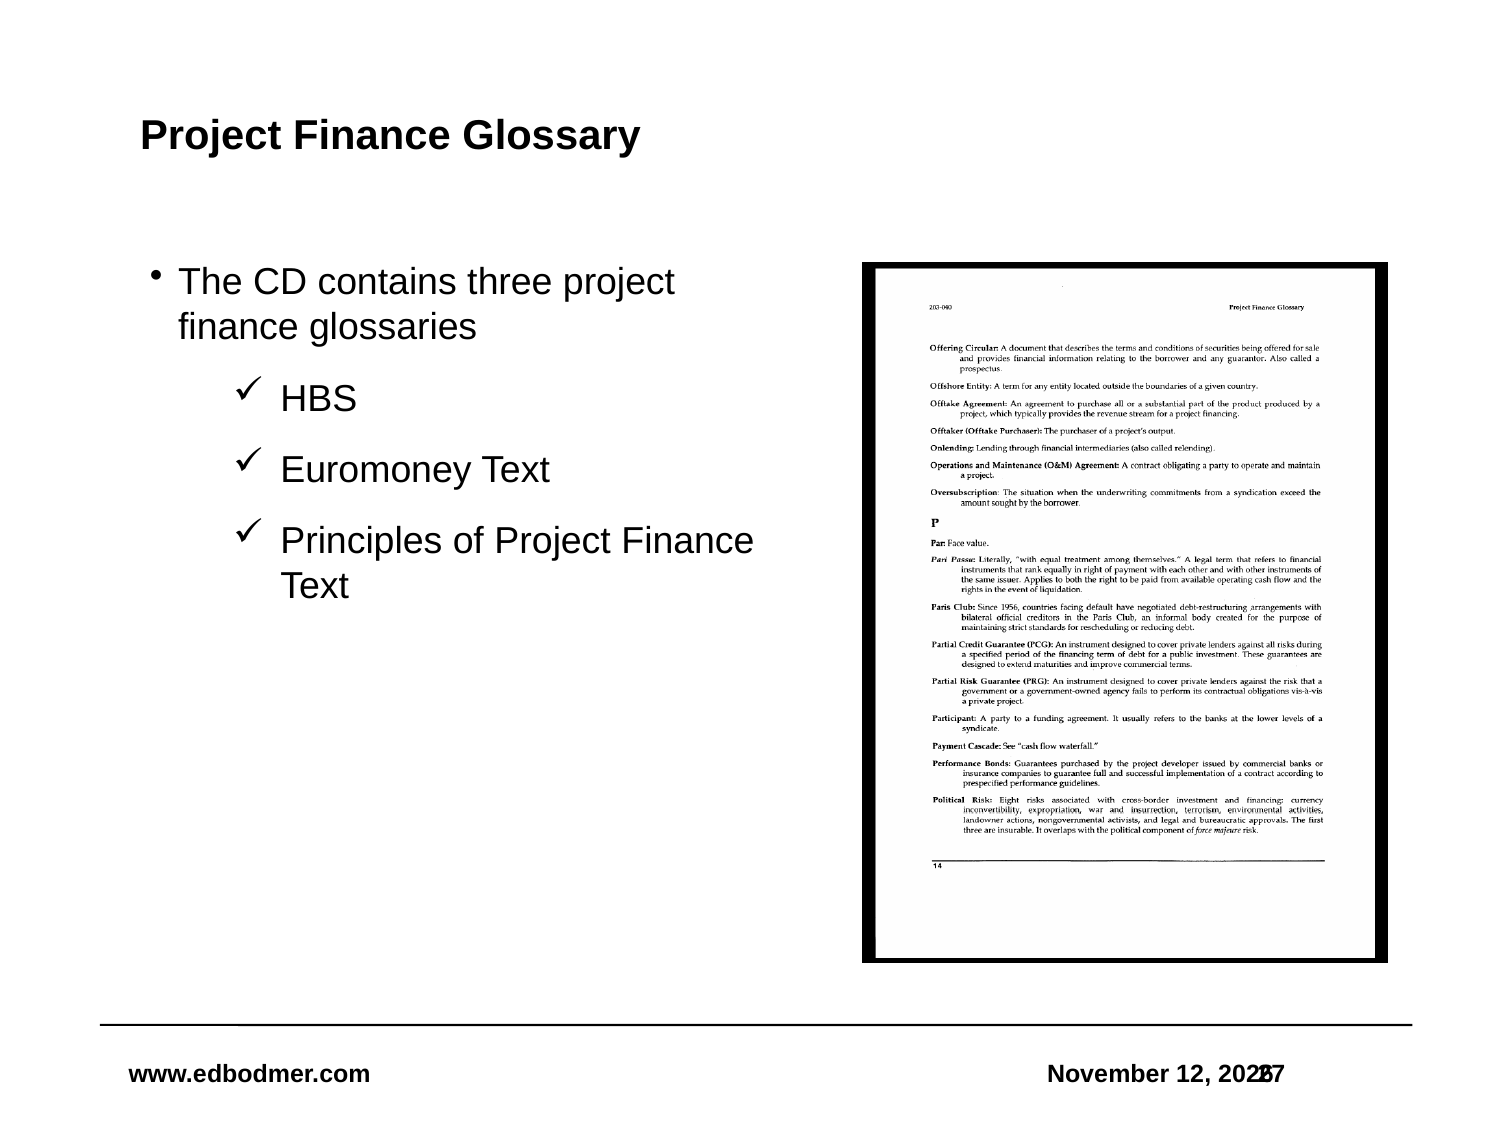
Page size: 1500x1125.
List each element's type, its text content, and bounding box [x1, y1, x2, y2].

picture [862, 262, 1388, 963]
title Project Finance Glossary [124, 99, 1288, 226]
list The CD contains three project finance glossaries HBS Euromoney Text Principles of Project Finance Text [124, 249, 801, 1001]
